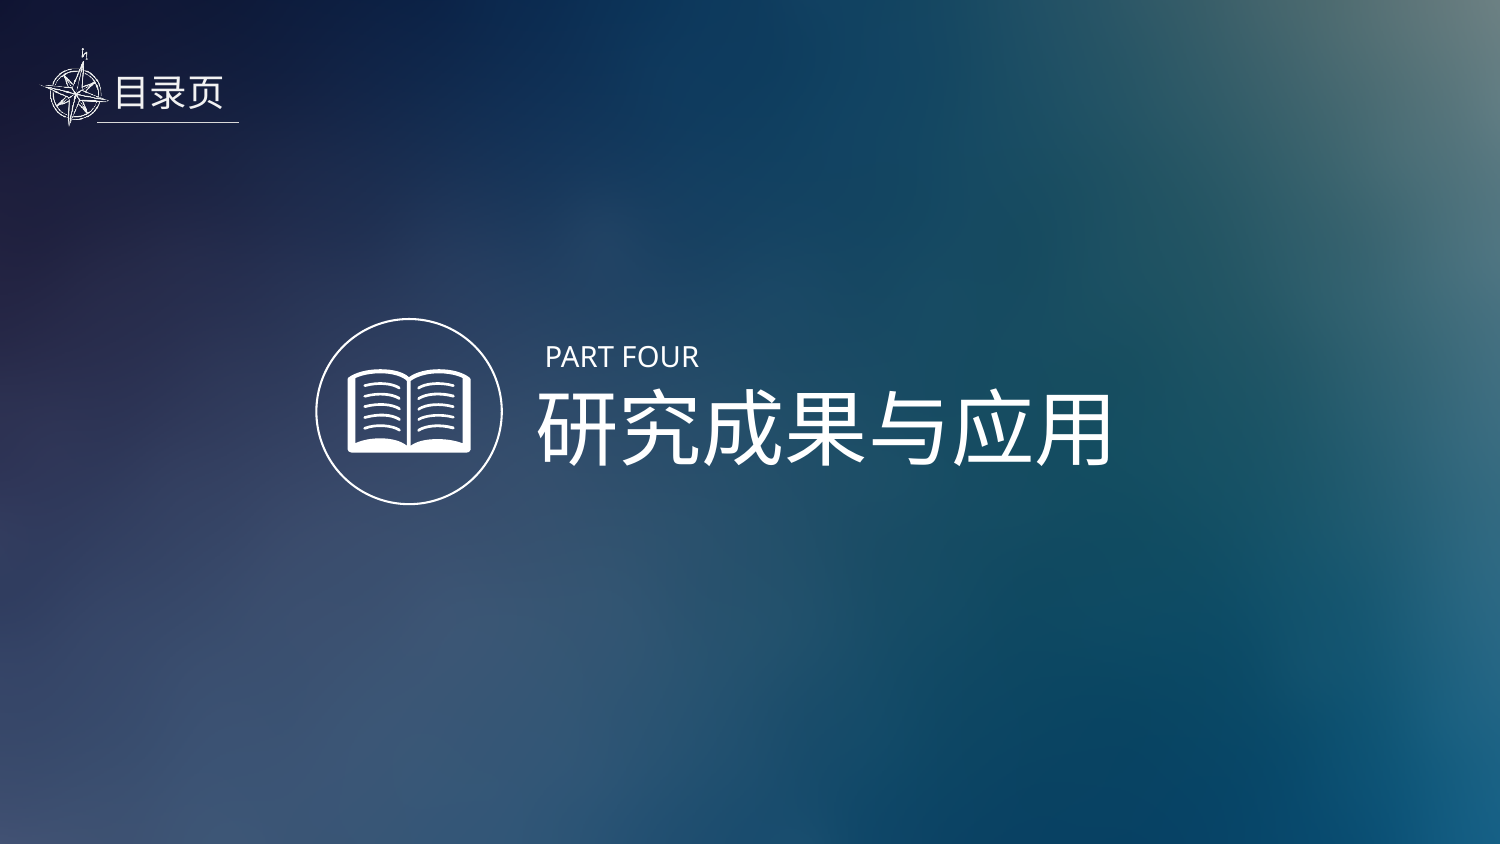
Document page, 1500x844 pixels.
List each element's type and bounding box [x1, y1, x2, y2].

text_box [316, 318, 502, 505]
text_box [502, 331, 1184, 486]
text_box [38, 48, 263, 127]
picture [0, 0, 1500, 844]
